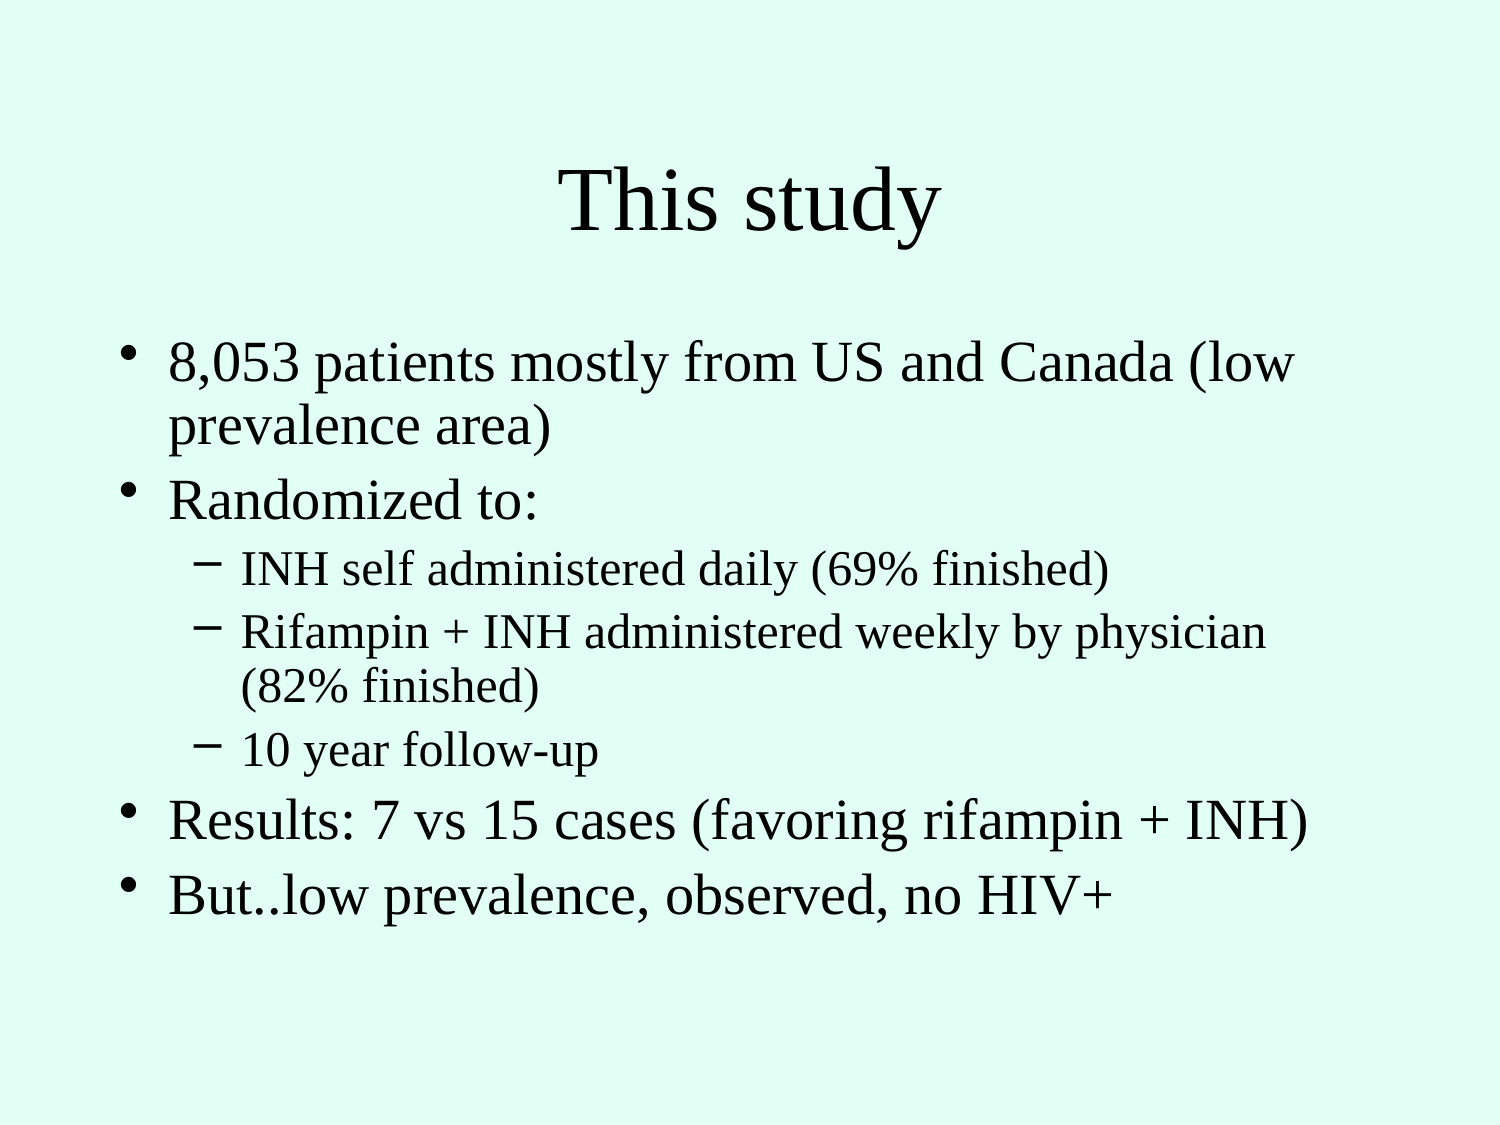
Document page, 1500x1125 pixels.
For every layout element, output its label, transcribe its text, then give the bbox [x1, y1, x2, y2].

list 8,053 patients mostly from US and Canada (low prevalence area) Randomized to: INH self administered daily (69% finished) Rifampin + INH administered weekly by physician (82% finished) 10 year follow-up Results: 7 vs 15 cases (favoring rifampin + INH) But..low prevalence, observed, no HIV+ [112, 324, 1388, 1000]
title This study [112, 99, 1388, 288]
